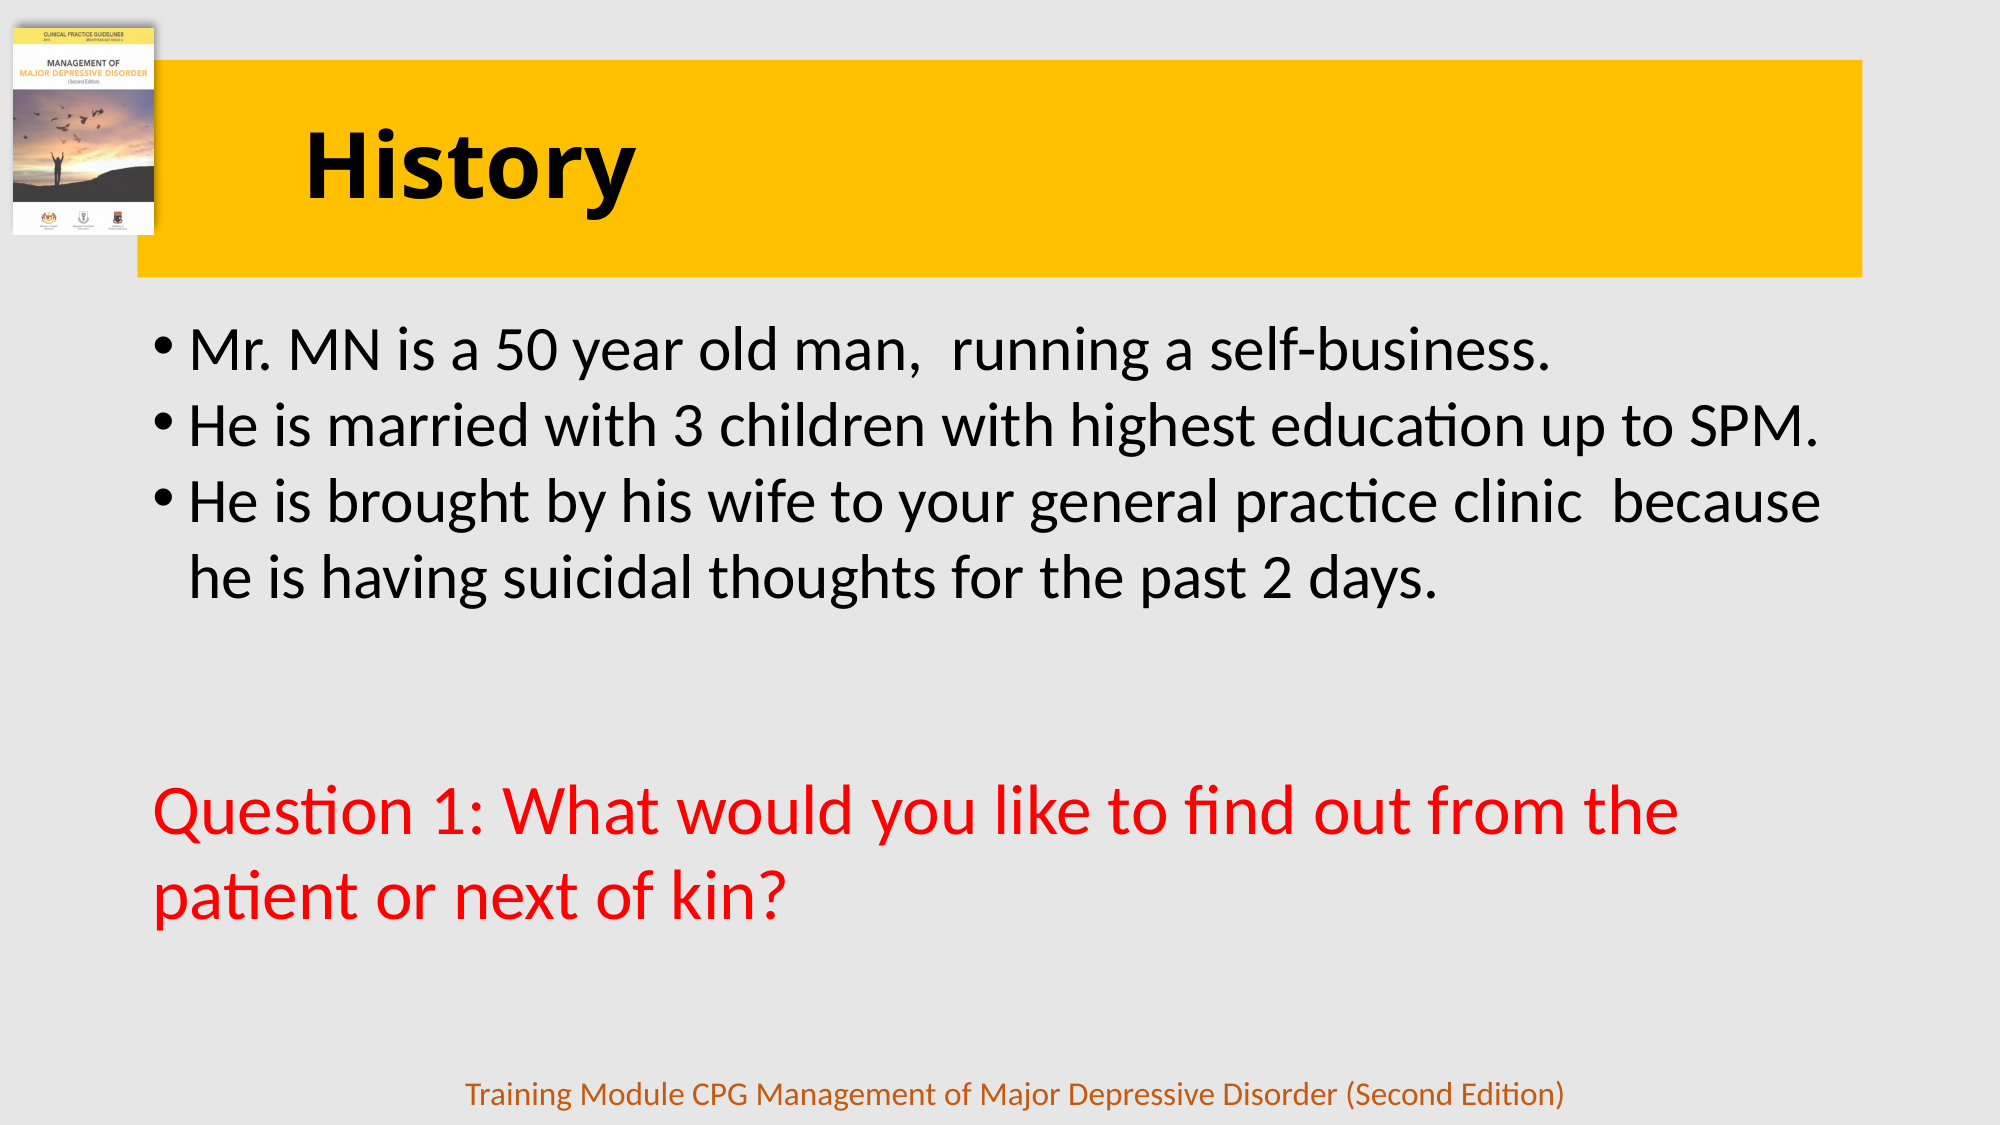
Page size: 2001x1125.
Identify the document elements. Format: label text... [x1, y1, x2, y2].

list Mr. MN is a 50 year old man, running a self-business. He is married with 3 children with highest education up to SPM. He is brought by his wife to your general practice clinic because he is having suicidal thoughts for the past 2 days. Question 1: What would you like to find out from the patient or next of kin? [137, 299, 1863, 1014]
text_box Training Module CPG Management of Major Depressive Disorder (Second Edition) [450, 1065, 1832, 1120]
picture [13, 28, 154, 235]
title History [137, 59, 1863, 278]
